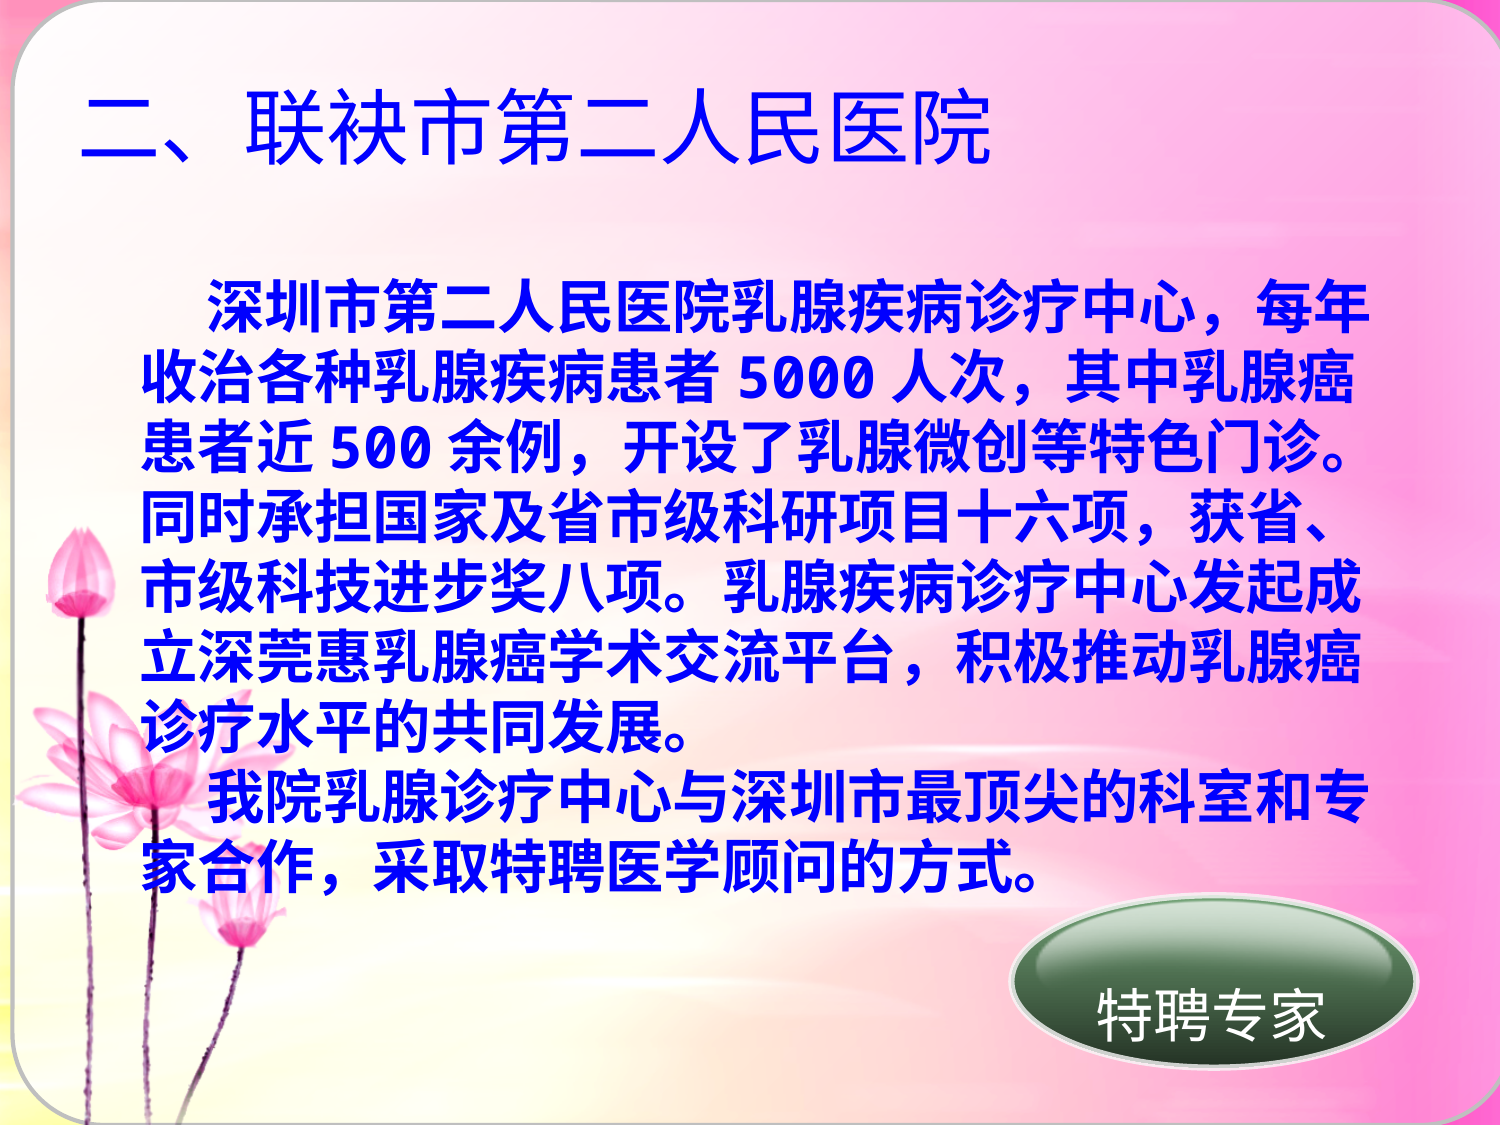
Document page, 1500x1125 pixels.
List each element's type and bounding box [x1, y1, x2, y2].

text_box [12, 0, 1500, 1125]
picture [0, 0, 12, 1125]
text_box [999, 887, 1426, 1068]
